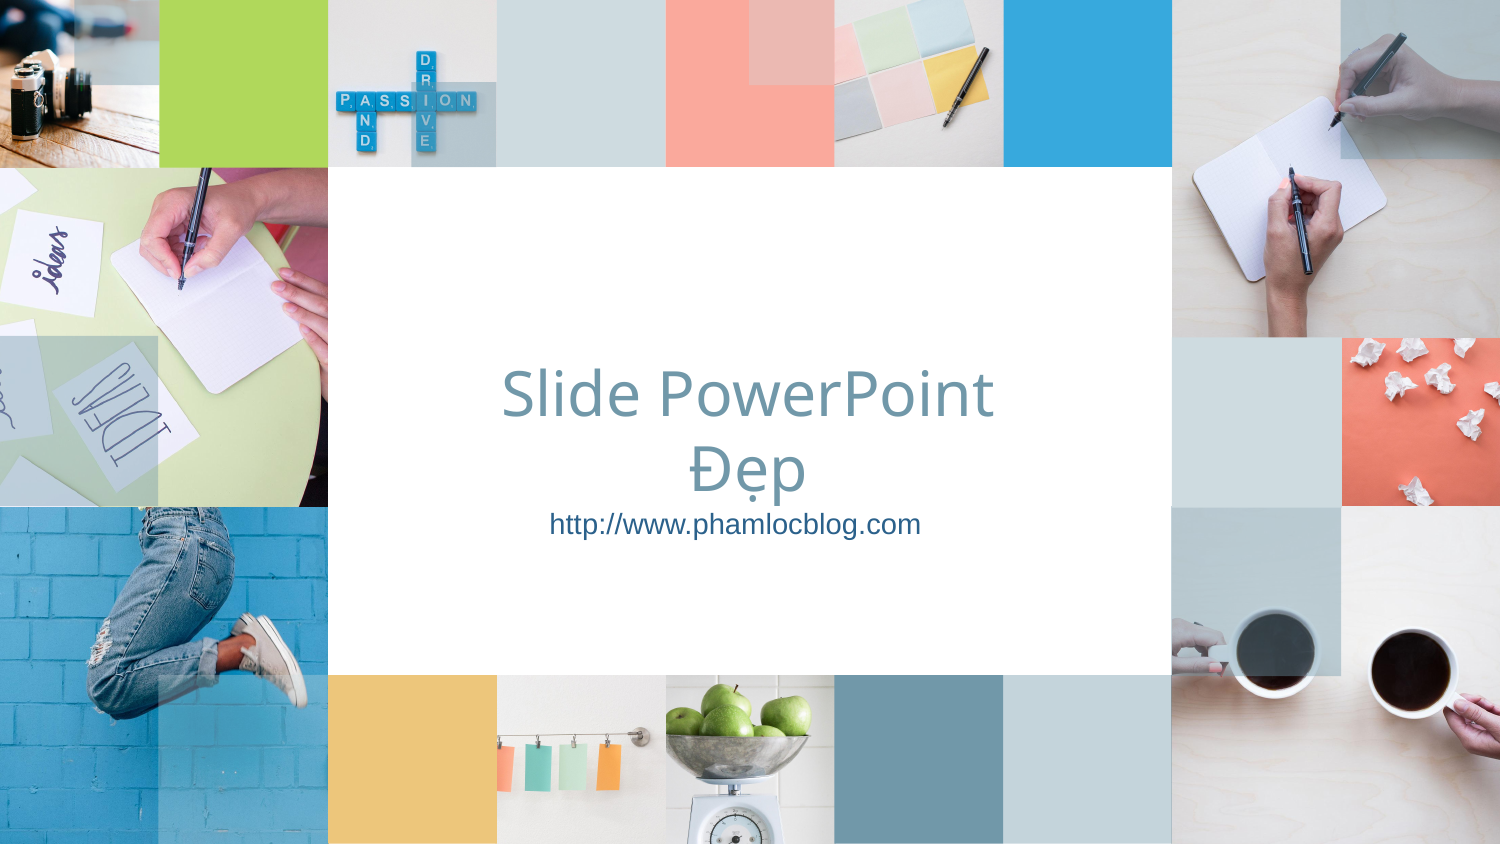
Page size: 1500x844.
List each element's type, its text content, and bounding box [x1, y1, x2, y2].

picture [1172, 0, 1500, 844]
picture [422, 75, 430, 82]
picture [381, 97, 388, 104]
picture [0, 0, 328, 844]
picture [362, 135, 367, 145]
picture [362, 96, 369, 104]
picture [497, 675, 834, 844]
picture [329, 0, 496, 167]
picture [150, 714, 155, 736]
picture [422, 55, 427, 64]
title Slide PowerPoint Đẹp [484, 333, 1013, 524]
picture [401, 101, 409, 106]
picture [835, 0, 1003, 167]
picture [361, 115, 369, 125]
picture [114, 698, 123, 709]
text_box http://www.phamlocblog.com [534, 498, 963, 549]
